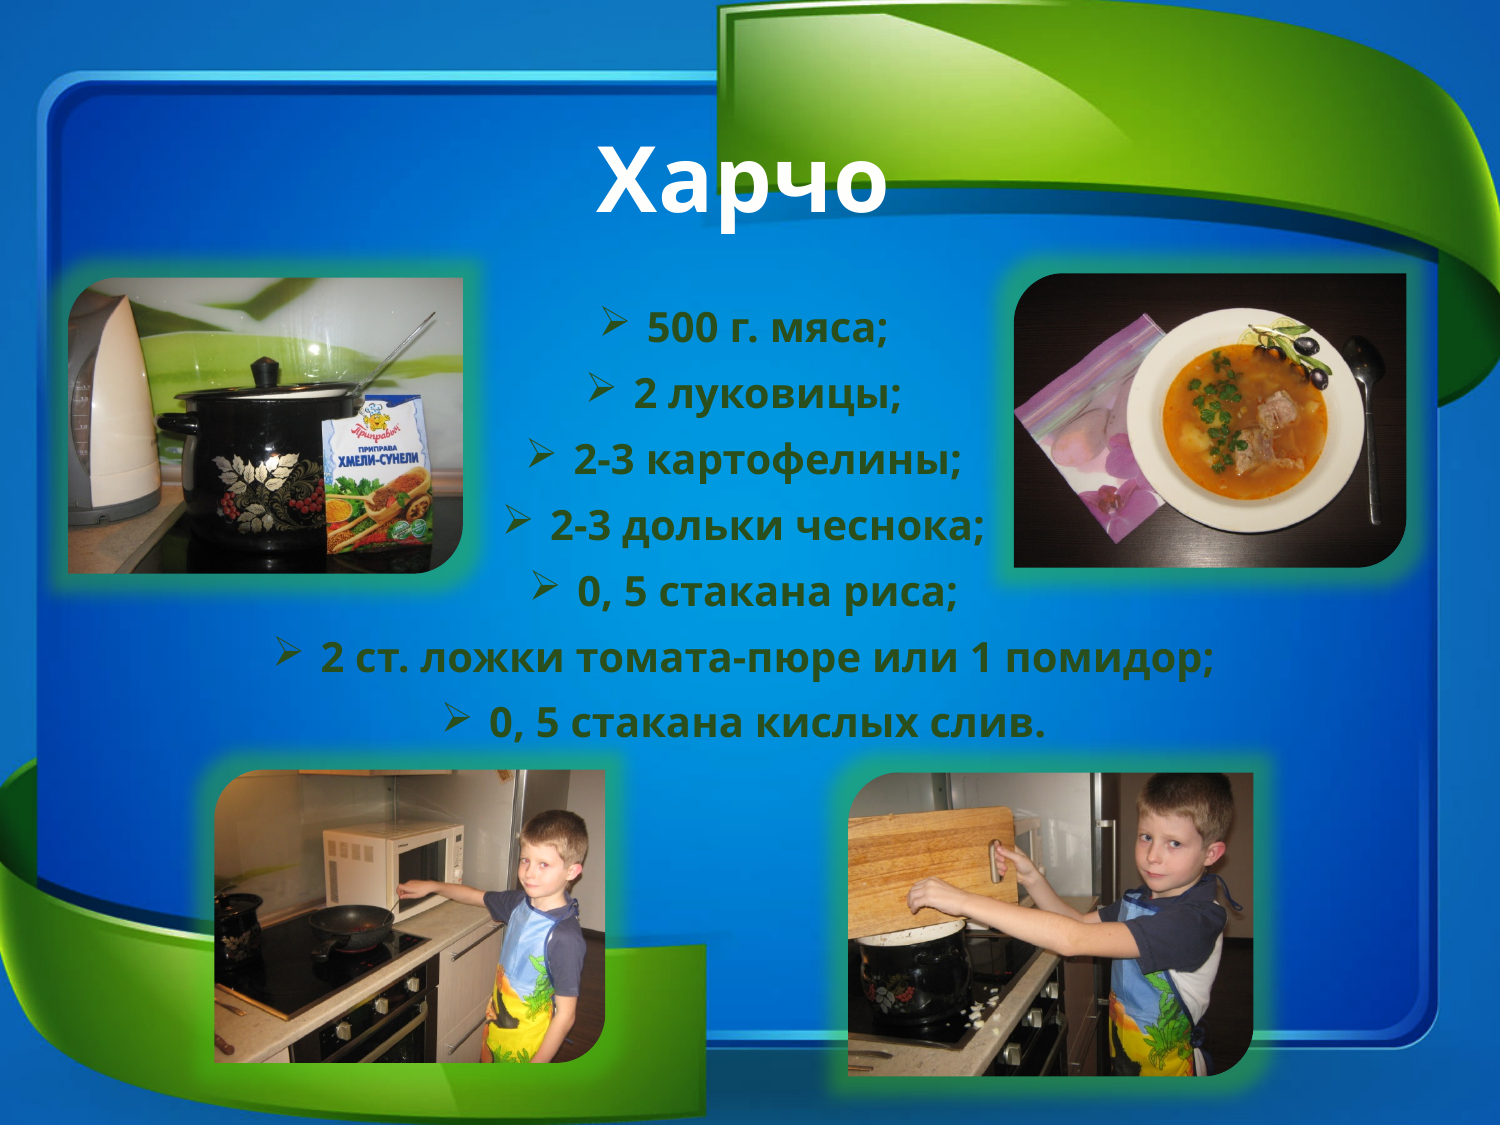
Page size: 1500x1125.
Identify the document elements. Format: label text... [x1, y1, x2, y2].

picture [0, 0, 1500, 1125]
list 500 г. мяса; 2 луковицы; 2-3 картофелины; 2-3 дольки чеснока; 0, 5 стакана риса; 2 ст. ложки томата-пюре или 1 помидор; 0, 5 стакана кислых слив. [47, 299, 1440, 919]
title Харчо [47, 91, 1440, 275]
